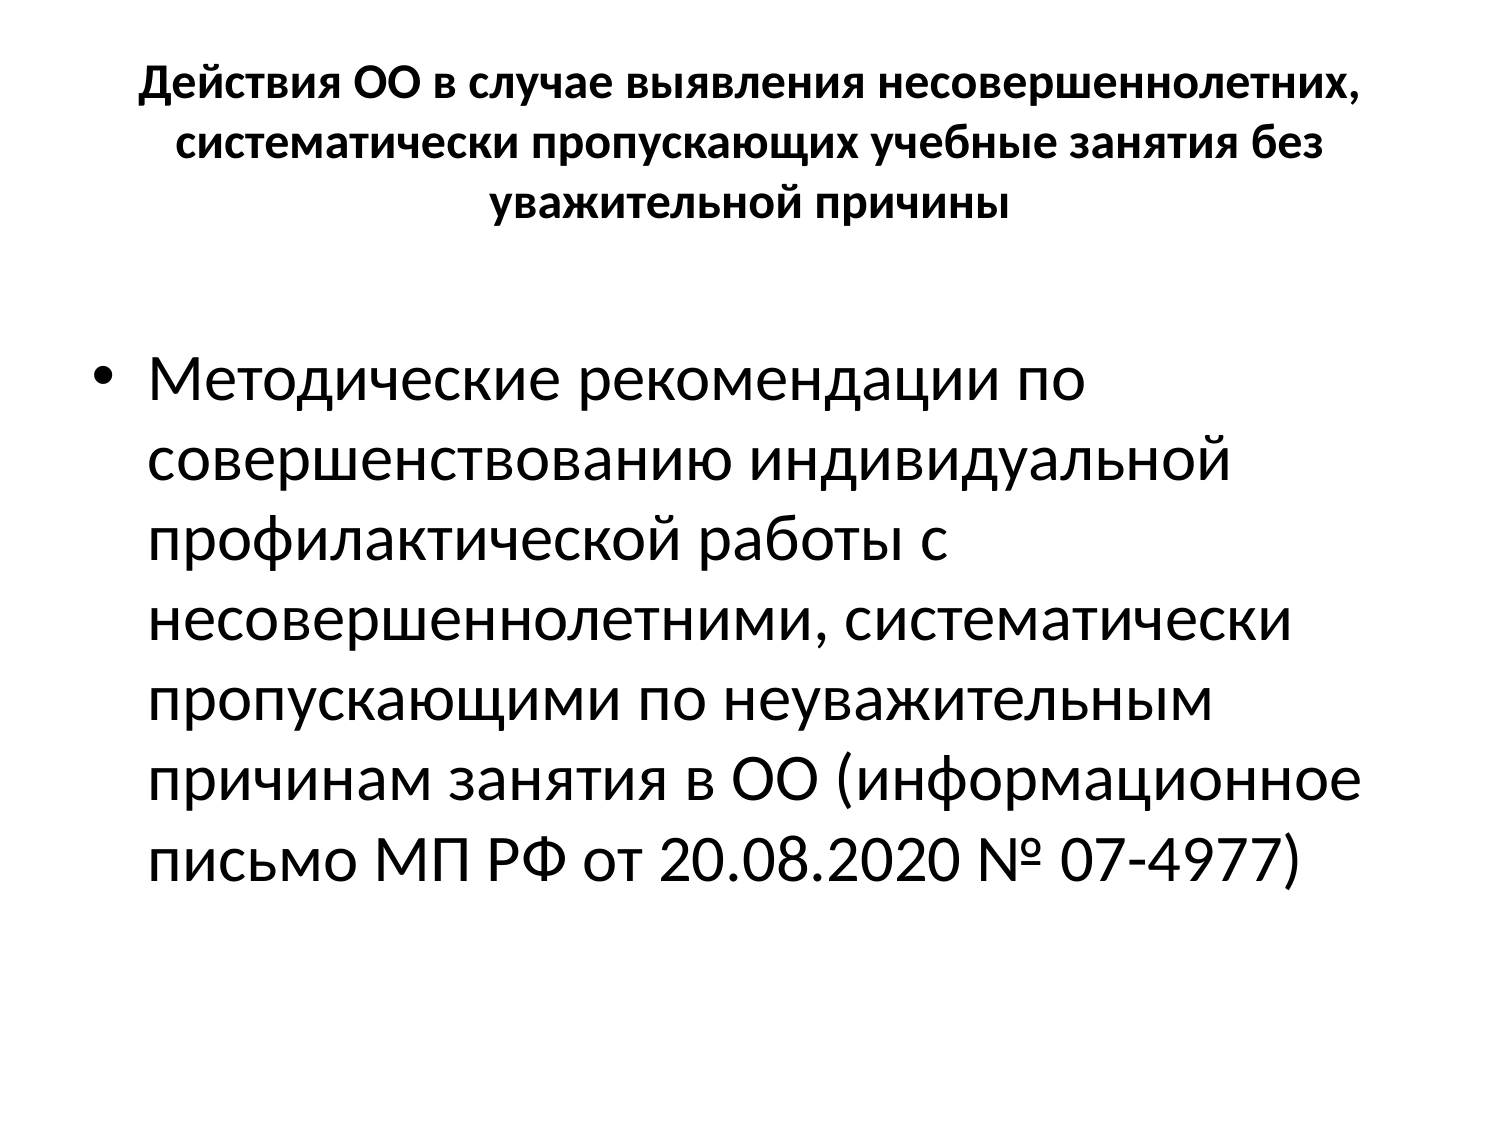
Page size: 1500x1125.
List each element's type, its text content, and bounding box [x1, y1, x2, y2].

list Методические рекомендации по совершенствованию индивидуальной профилактической работы с несовершеннолетними, систематически пропускающими по неуважительным причинам занятия в ОО (информационное письмо МП РФ от 20.08.2020 № 07-4977) [76, 326, 1427, 1069]
title Действия ОО в случае выявления несовершеннолетних, систематически пропускающих учебные занятия без уважительной причины [75, 45, 1425, 233]
